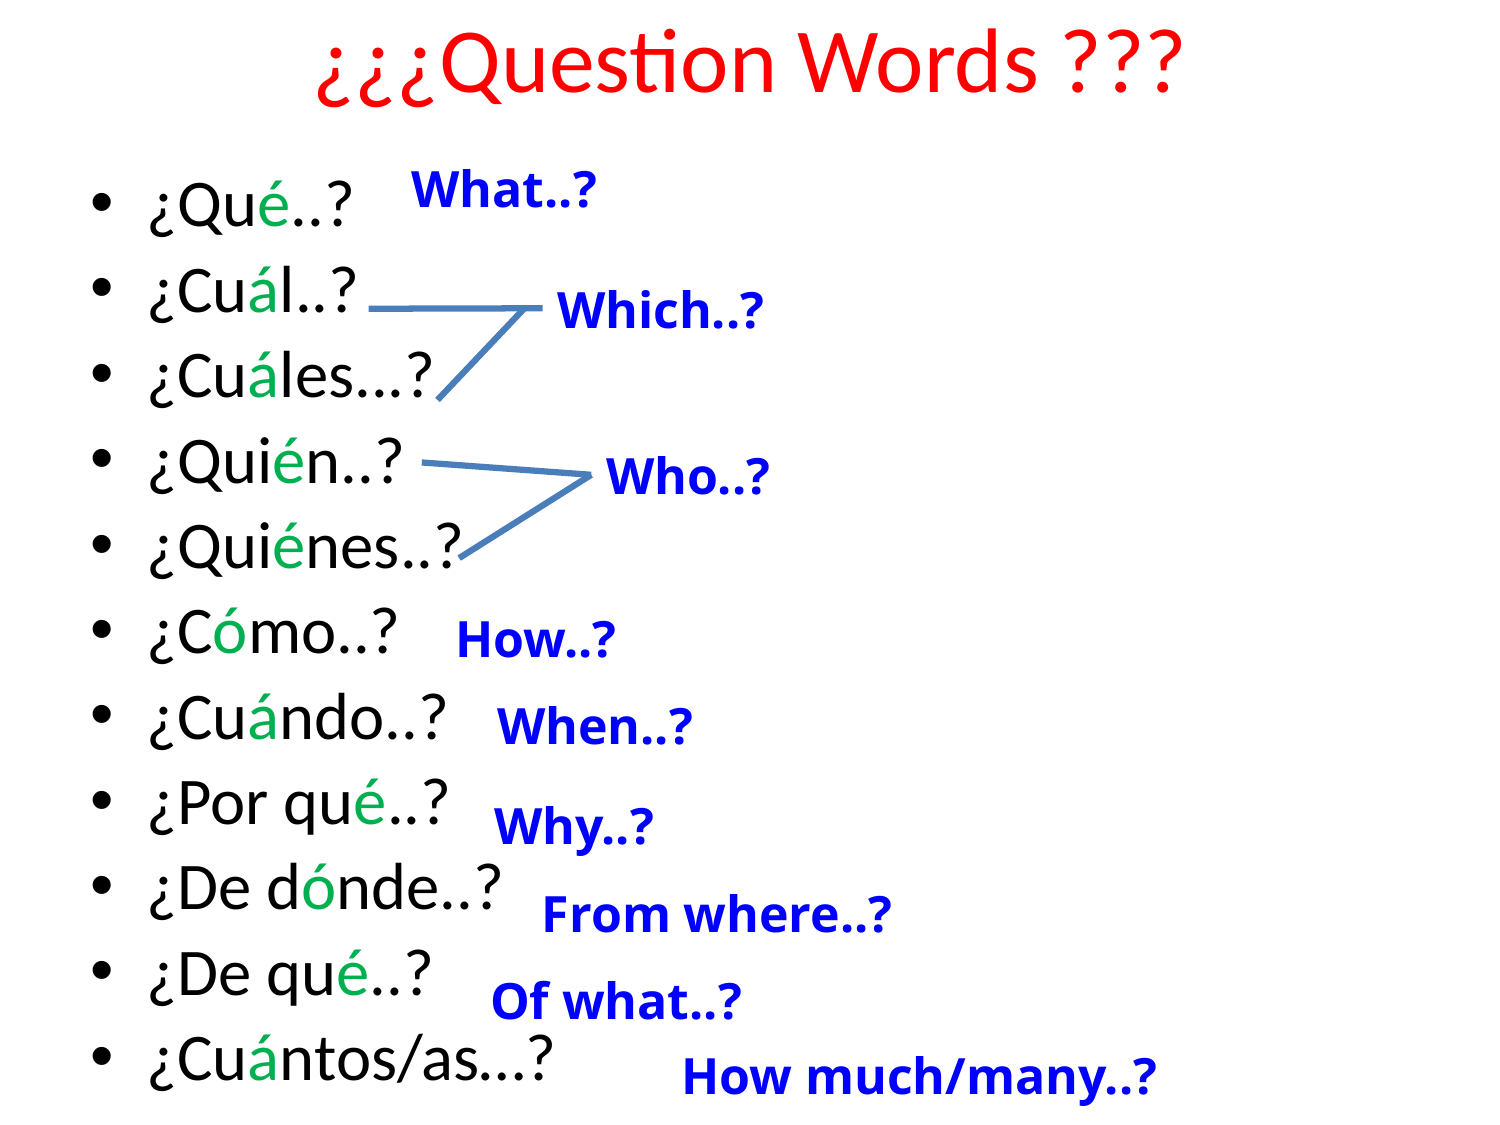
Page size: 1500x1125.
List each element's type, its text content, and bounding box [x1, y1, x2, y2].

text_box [458, 474, 577, 559]
title ¿¿¿Question Words ??? [75, 0, 1425, 150]
text_box When..? [482, 687, 709, 763]
text_box How much/many..? [666, 1037, 1173, 1113]
text_box Who..? [591, 437, 786, 513]
text_box Why..? [479, 786, 669, 862]
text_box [421, 462, 577, 476]
text_box Of what..? [475, 962, 757, 1038]
text_box How..? [440, 599, 632, 675]
text_box Which..? [542, 270, 780, 346]
list ¿Qué..? ¿Cuál..? ¿Cuáles...? ¿Quién..? ¿Quiénes..? ¿Cómo..? ¿Cuándo..? ¿Por qué..? ¿De dónde..? ¿De qué..? ¿Cuántos/as…? [75, 161, 1425, 1125]
text_box What..? [396, 149, 612, 225]
text_box From where..? [527, 874, 908, 950]
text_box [437, 308, 525, 401]
